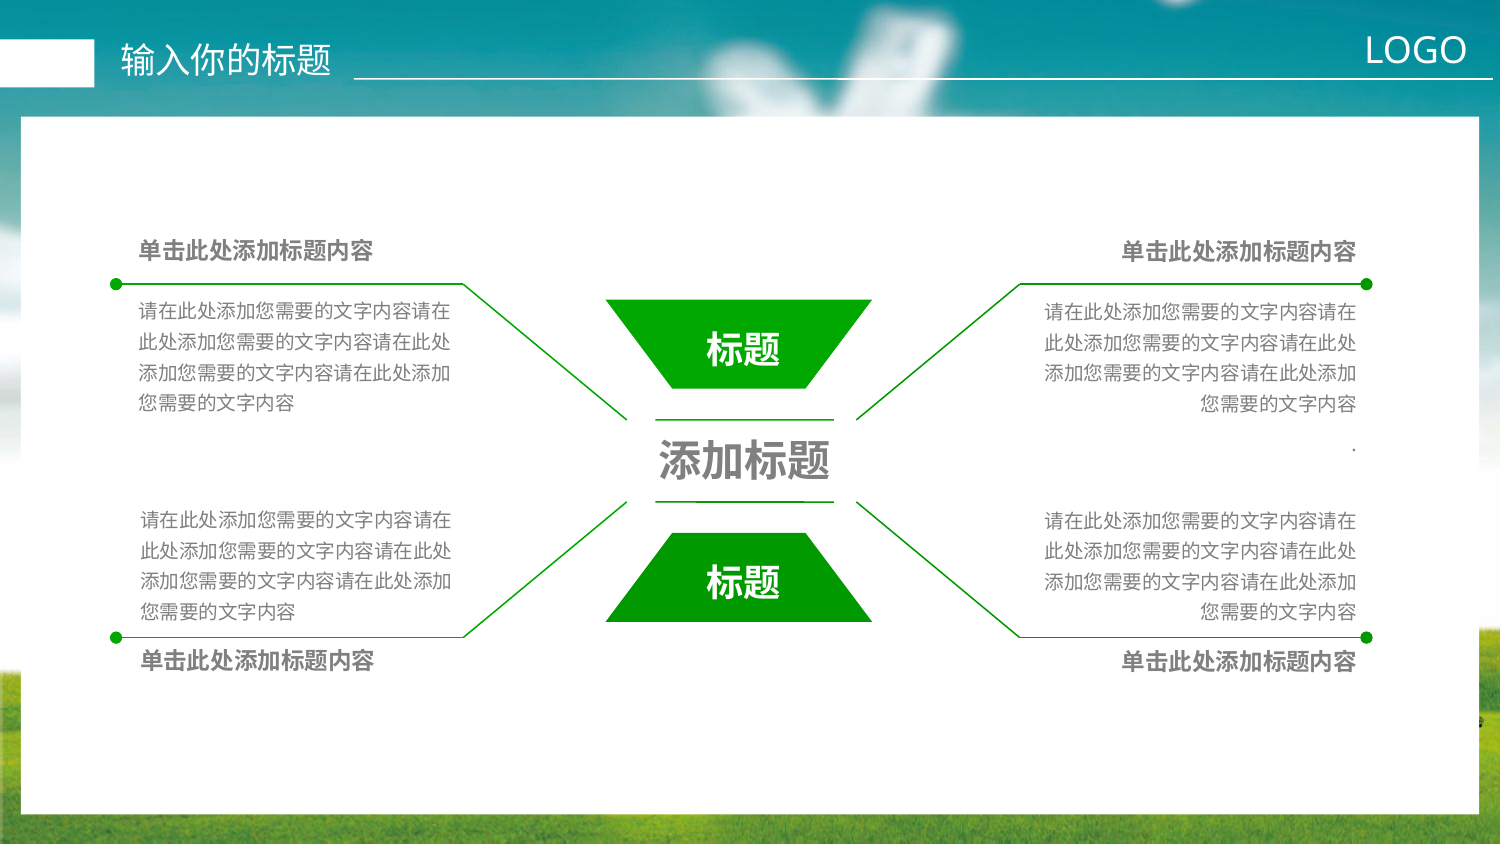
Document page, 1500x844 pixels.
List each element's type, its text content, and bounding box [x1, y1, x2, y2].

text_box 添加标题 [647, 428, 842, 492]
text_box 单击此处添加标题内容 [128, 647, 526, 680]
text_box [856, 283, 1367, 638]
picture [0, 0, 1500, 844]
text_box 单击此处添加标题内容 [971, 231, 1368, 284]
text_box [115, 283, 627, 638]
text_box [605, 299, 873, 389]
text_box 单击此处添加标题内容 [127, 230, 525, 270]
text_box 单击此处添加标题内容 [971, 645, 1368, 709]
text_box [605, 532, 873, 623]
